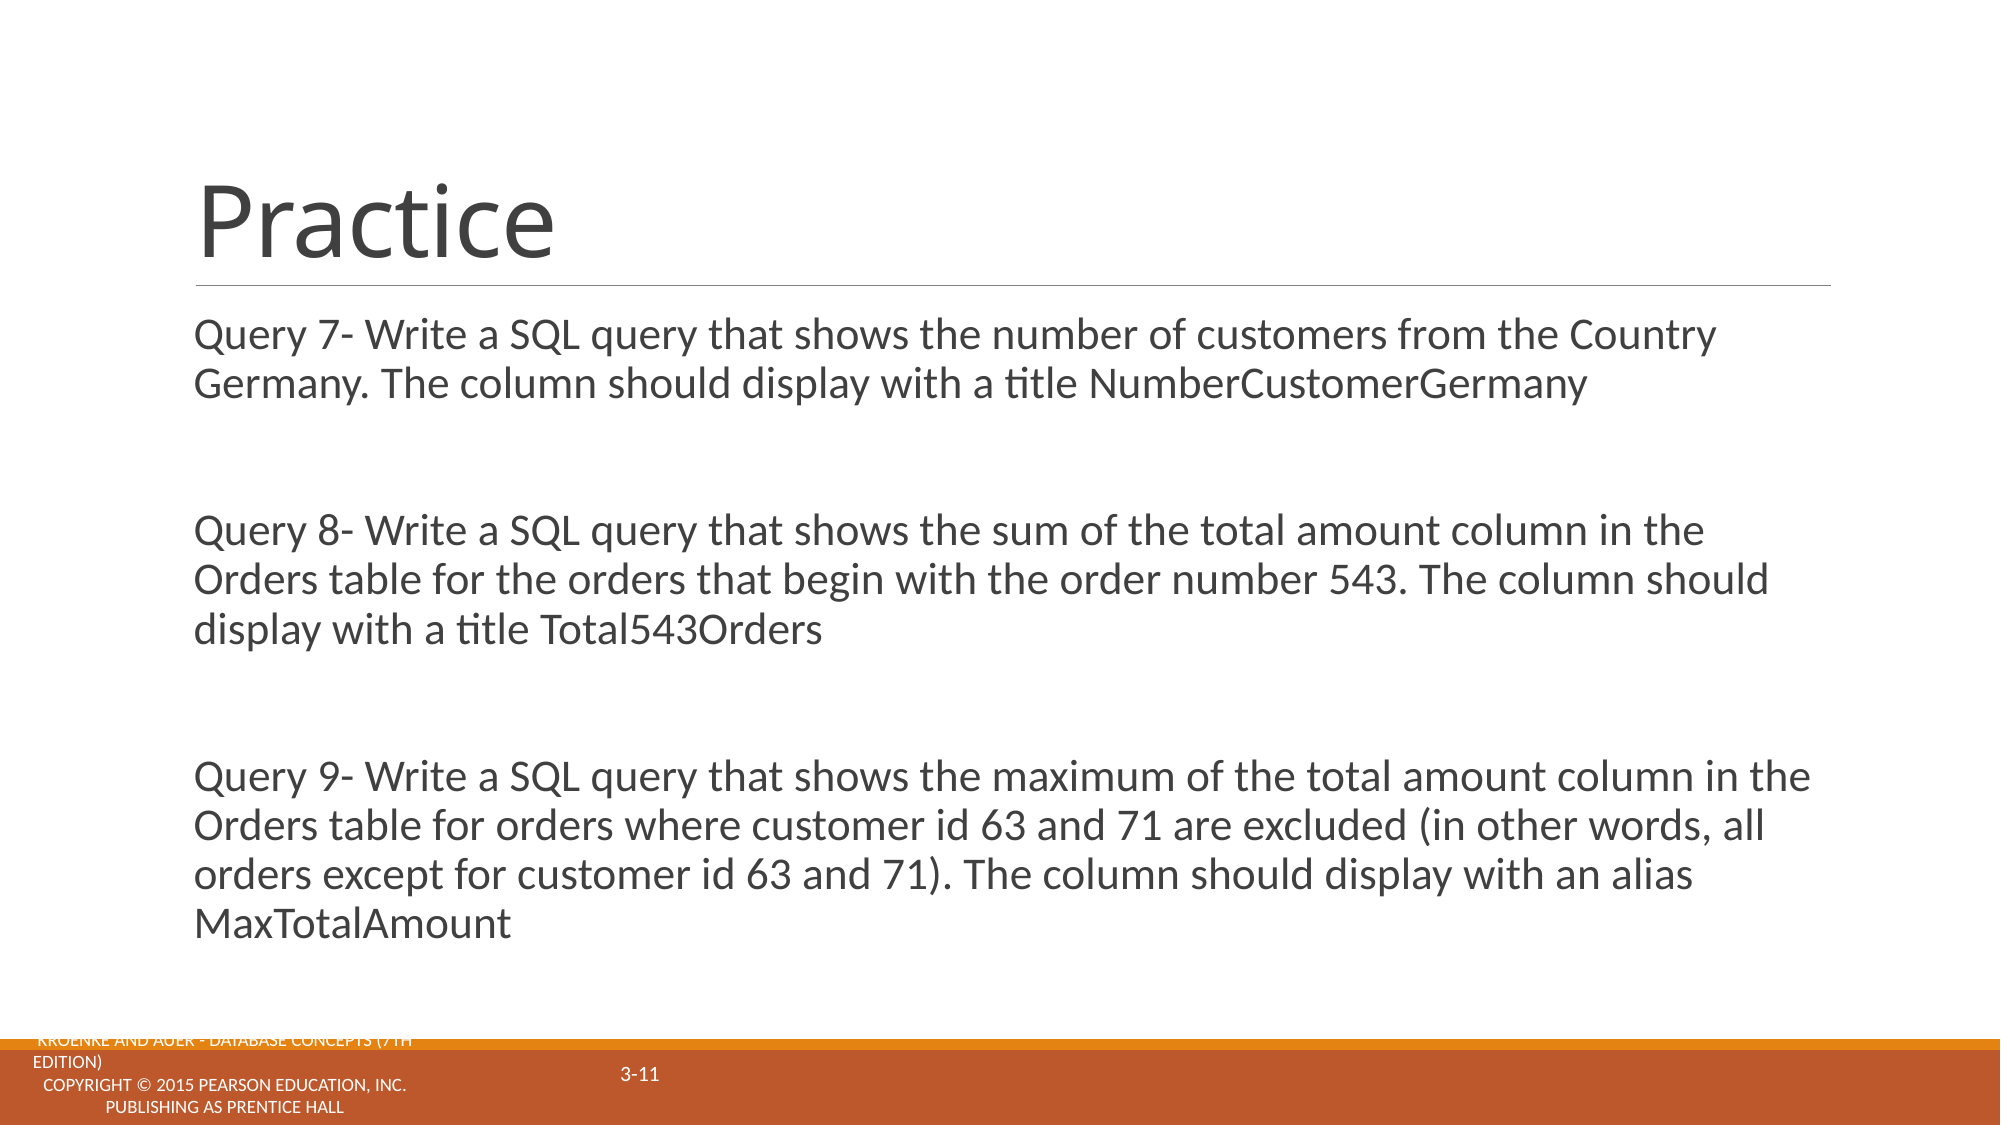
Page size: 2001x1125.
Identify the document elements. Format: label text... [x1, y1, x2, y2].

list Query 7- Write a SQL query that shows the number of customers from the Country Germany. The column should display with a title NumberCustomerGermany Query 8- Write a SQL query that shows the sum of the total amount column in the Orders table for the orders that begin with the order number 543. The column should display with a title Total543Orders Query 9- Write a SQL query that shows the maximum of the total amount column in the Orders table for orders where customer id 63 and 71 are excluded (in other words, all orders except for customer id 63 and 71). The column should display with an alias MaxTotalAmount [180, 302, 1830, 963]
title Practice [180, 47, 1830, 285]
slide_number 3-11 [0, 1042, 675, 1103]
